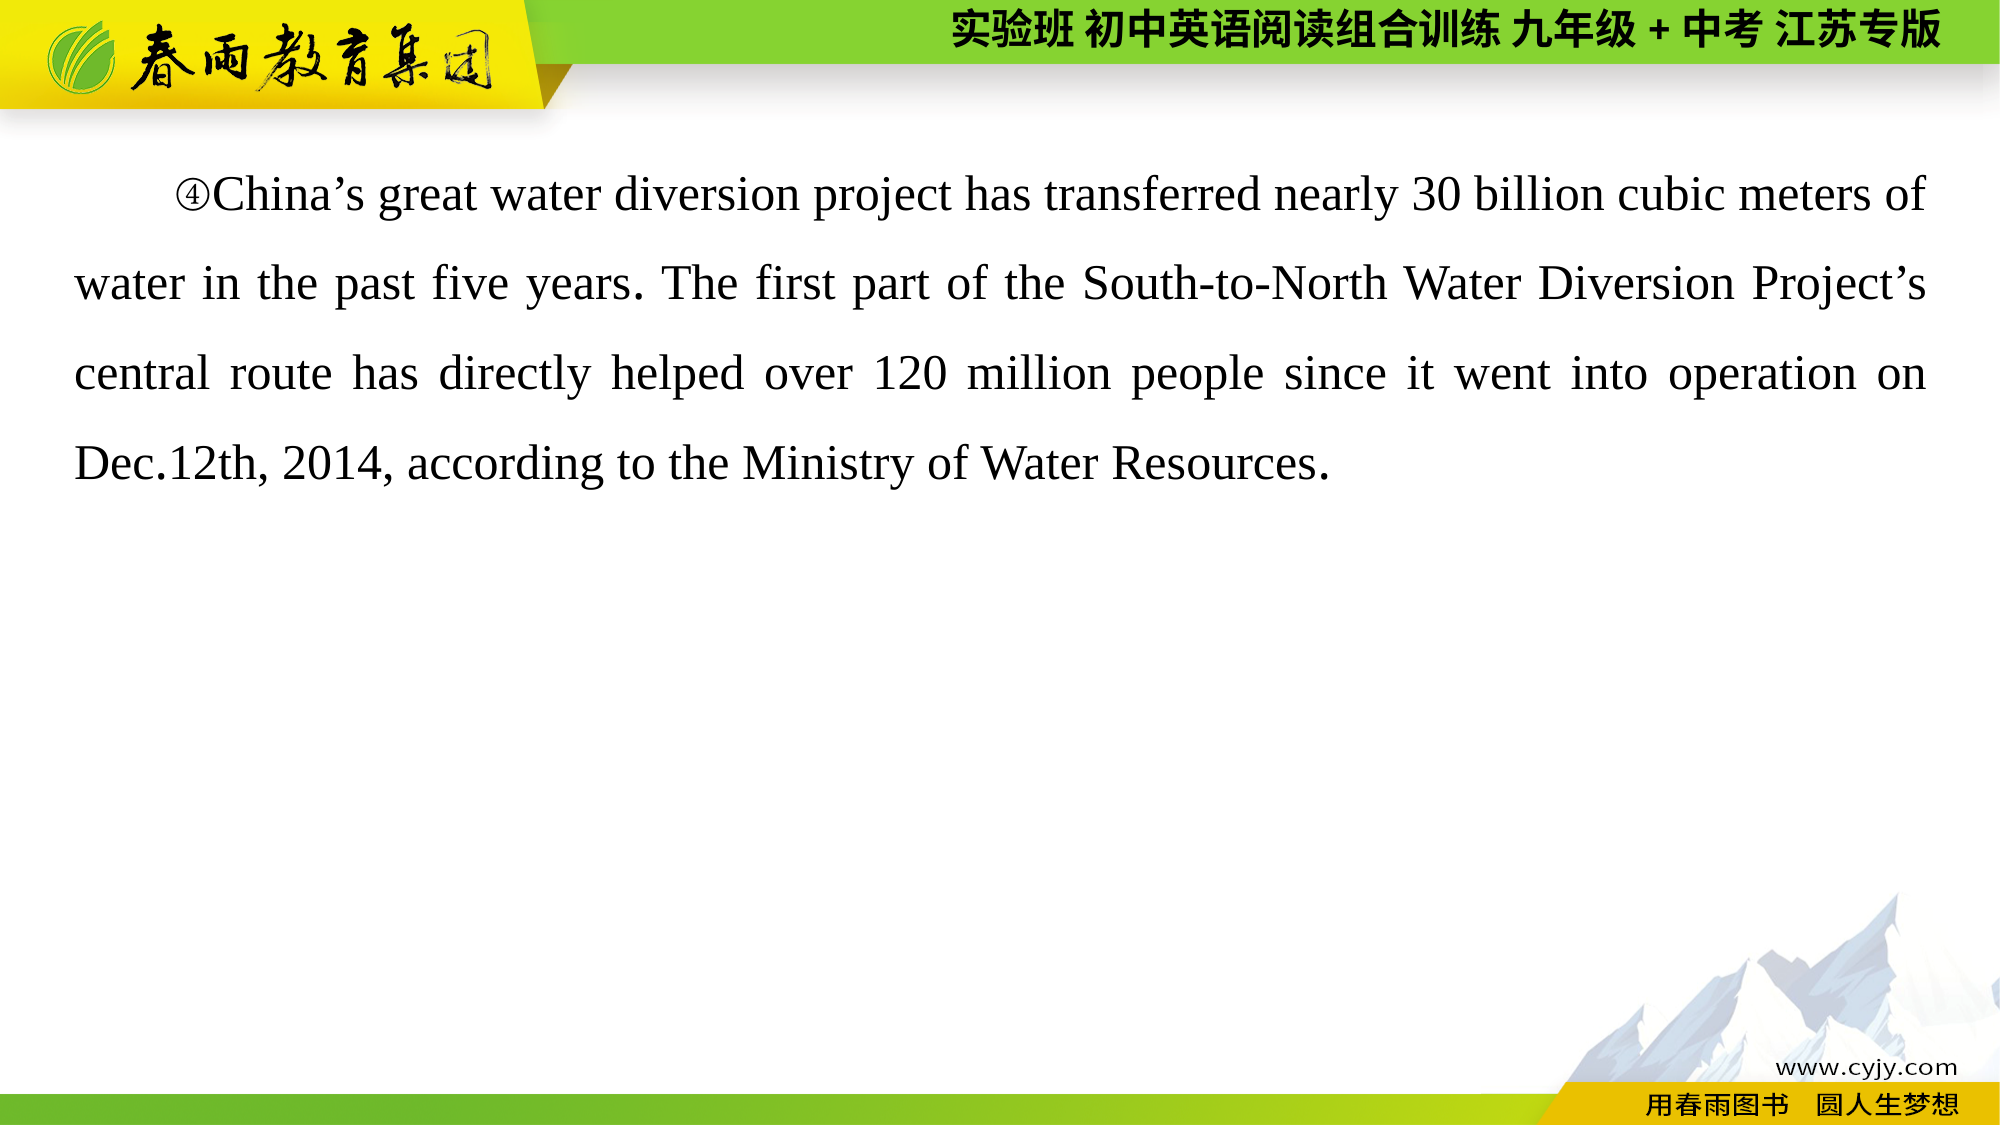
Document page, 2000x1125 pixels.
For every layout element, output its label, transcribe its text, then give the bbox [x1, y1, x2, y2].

picture [0, 0, 2000, 1125]
list ④China’s great water diversion project has transferred nearly 30 billion cubic meters of water in the past five years. The first part of the South-to-North Water Diversion Project’s central route has directly helped over 120 million people since it went into operation on Dec.12th, 2014, according to the Ministry of Water Resources. [59, 122, 1944, 490]
